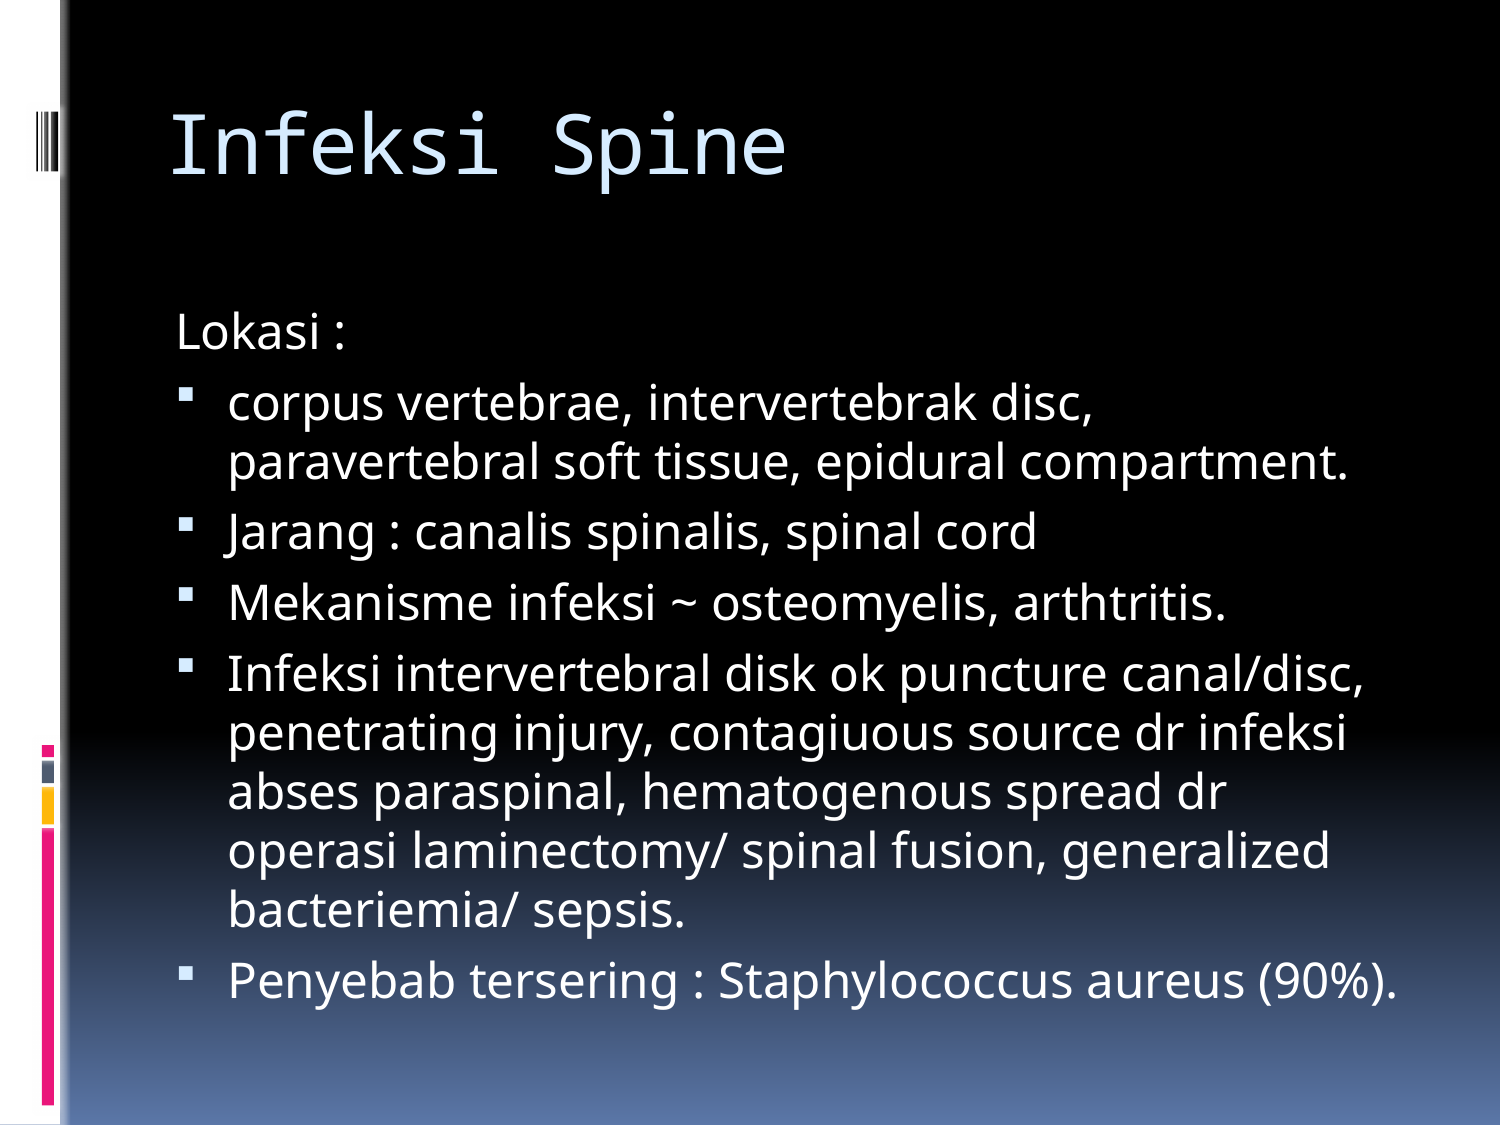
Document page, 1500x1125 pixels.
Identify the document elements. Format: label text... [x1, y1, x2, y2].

title Infeksi Spine [150, 83, 1425, 234]
list Lokasi : corpus vertebrae, intervertebrak disc, paravertebral soft tissue, epidural compartment. Jarang : canalis spinalis, spinal cord Mekanisme infeksi ~ osteomyelis, arthtritis. Infeksi intervertebral disk ok puncture canal/disc, penetrating injury, contagiuous source dr infeksi abses paraspinal, hematogenous spread dr operasi laminectomy/ spinal fusion, generalized bacteriemia/ sepsis. Penyebab tersering : Staphylococcus aureus (90%). [150, 292, 1425, 1043]
